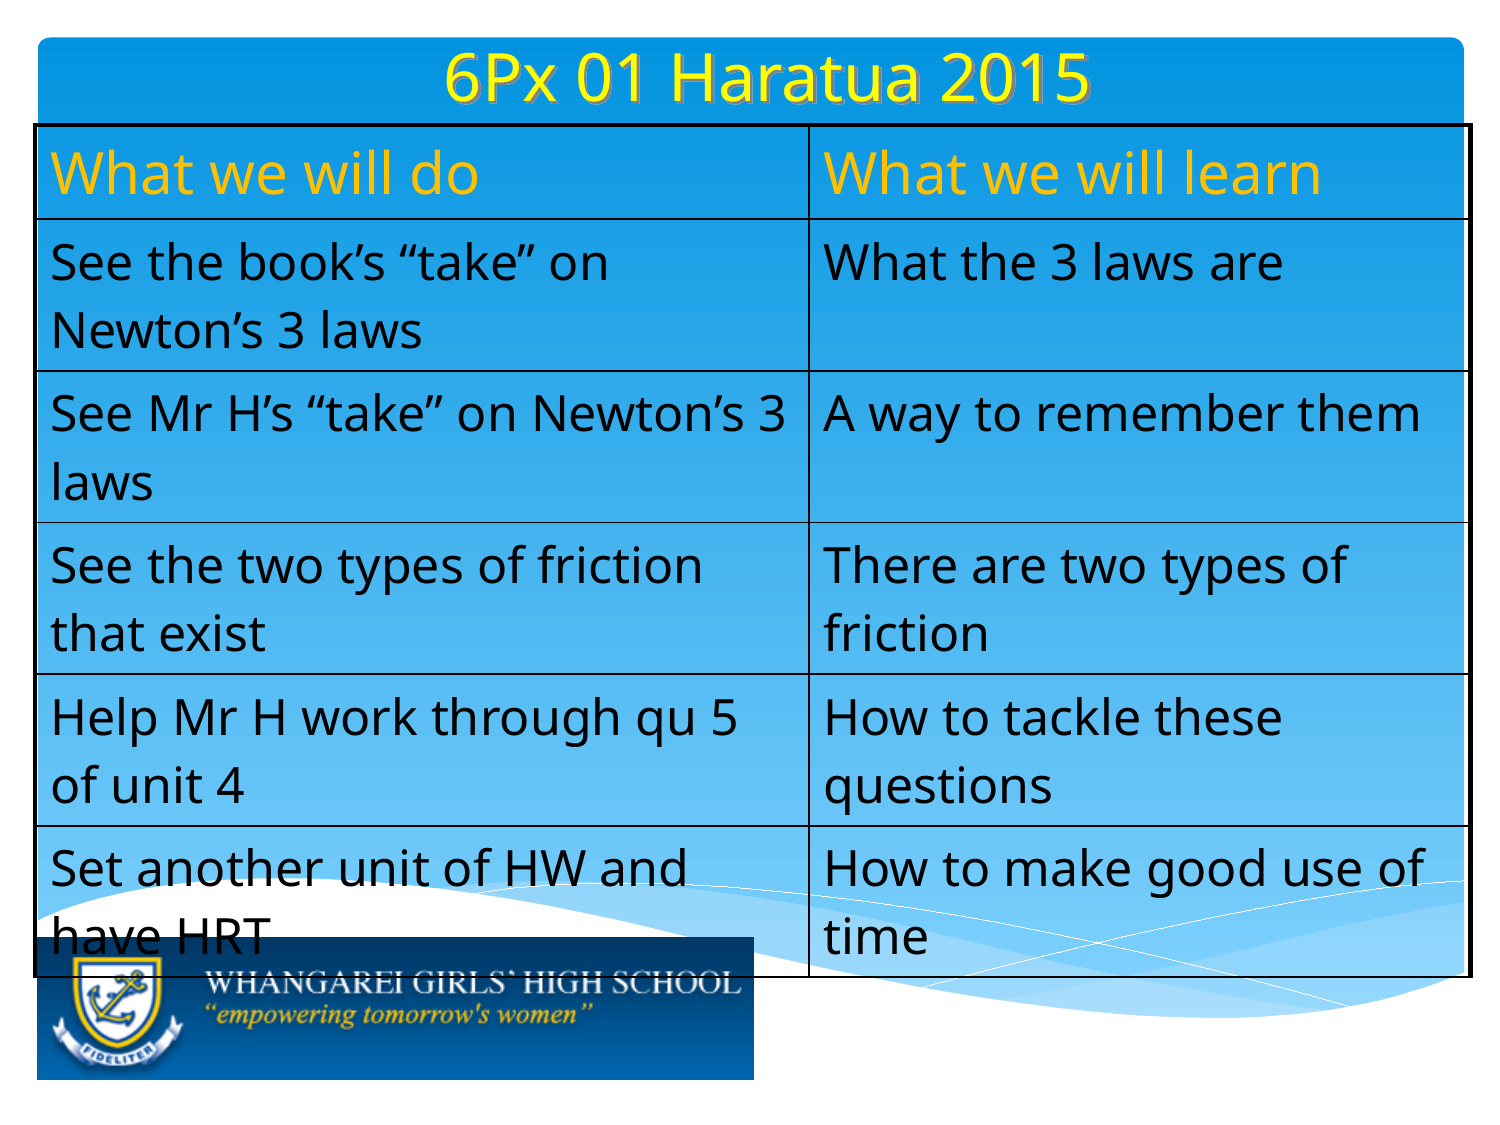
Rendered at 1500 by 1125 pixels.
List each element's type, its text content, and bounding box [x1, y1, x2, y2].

table_cell There are two types of friction [810, 523, 1468, 673]
table_cell See the two types of friction that exist [37, 523, 808, 673]
table_cell Set another unit of HW and have HRT [37, 827, 808, 976]
table_header What we will learn [810, 127, 1468, 218]
table_cell See Mr H’s “take” on Newton’s 3 laws [37, 372, 808, 522]
table_cell How to tackle these questions [810, 675, 1468, 825]
picture [37, 937, 754, 1080]
table_cell Help Mr H work through qu 5 of unit 4 [37, 675, 808, 825]
table_cell See the book’s “take” on Newton’s 3 laws [37, 220, 808, 370]
table_cell A way to remember them [810, 372, 1468, 522]
table_header What we will do [37, 127, 808, 218]
table_cell How to make good use of time [810, 827, 1468, 976]
text_box 6Px 01 Haratua 2015 [162, 24, 1375, 123]
table_cell What the 3 laws are [810, 220, 1468, 370]
